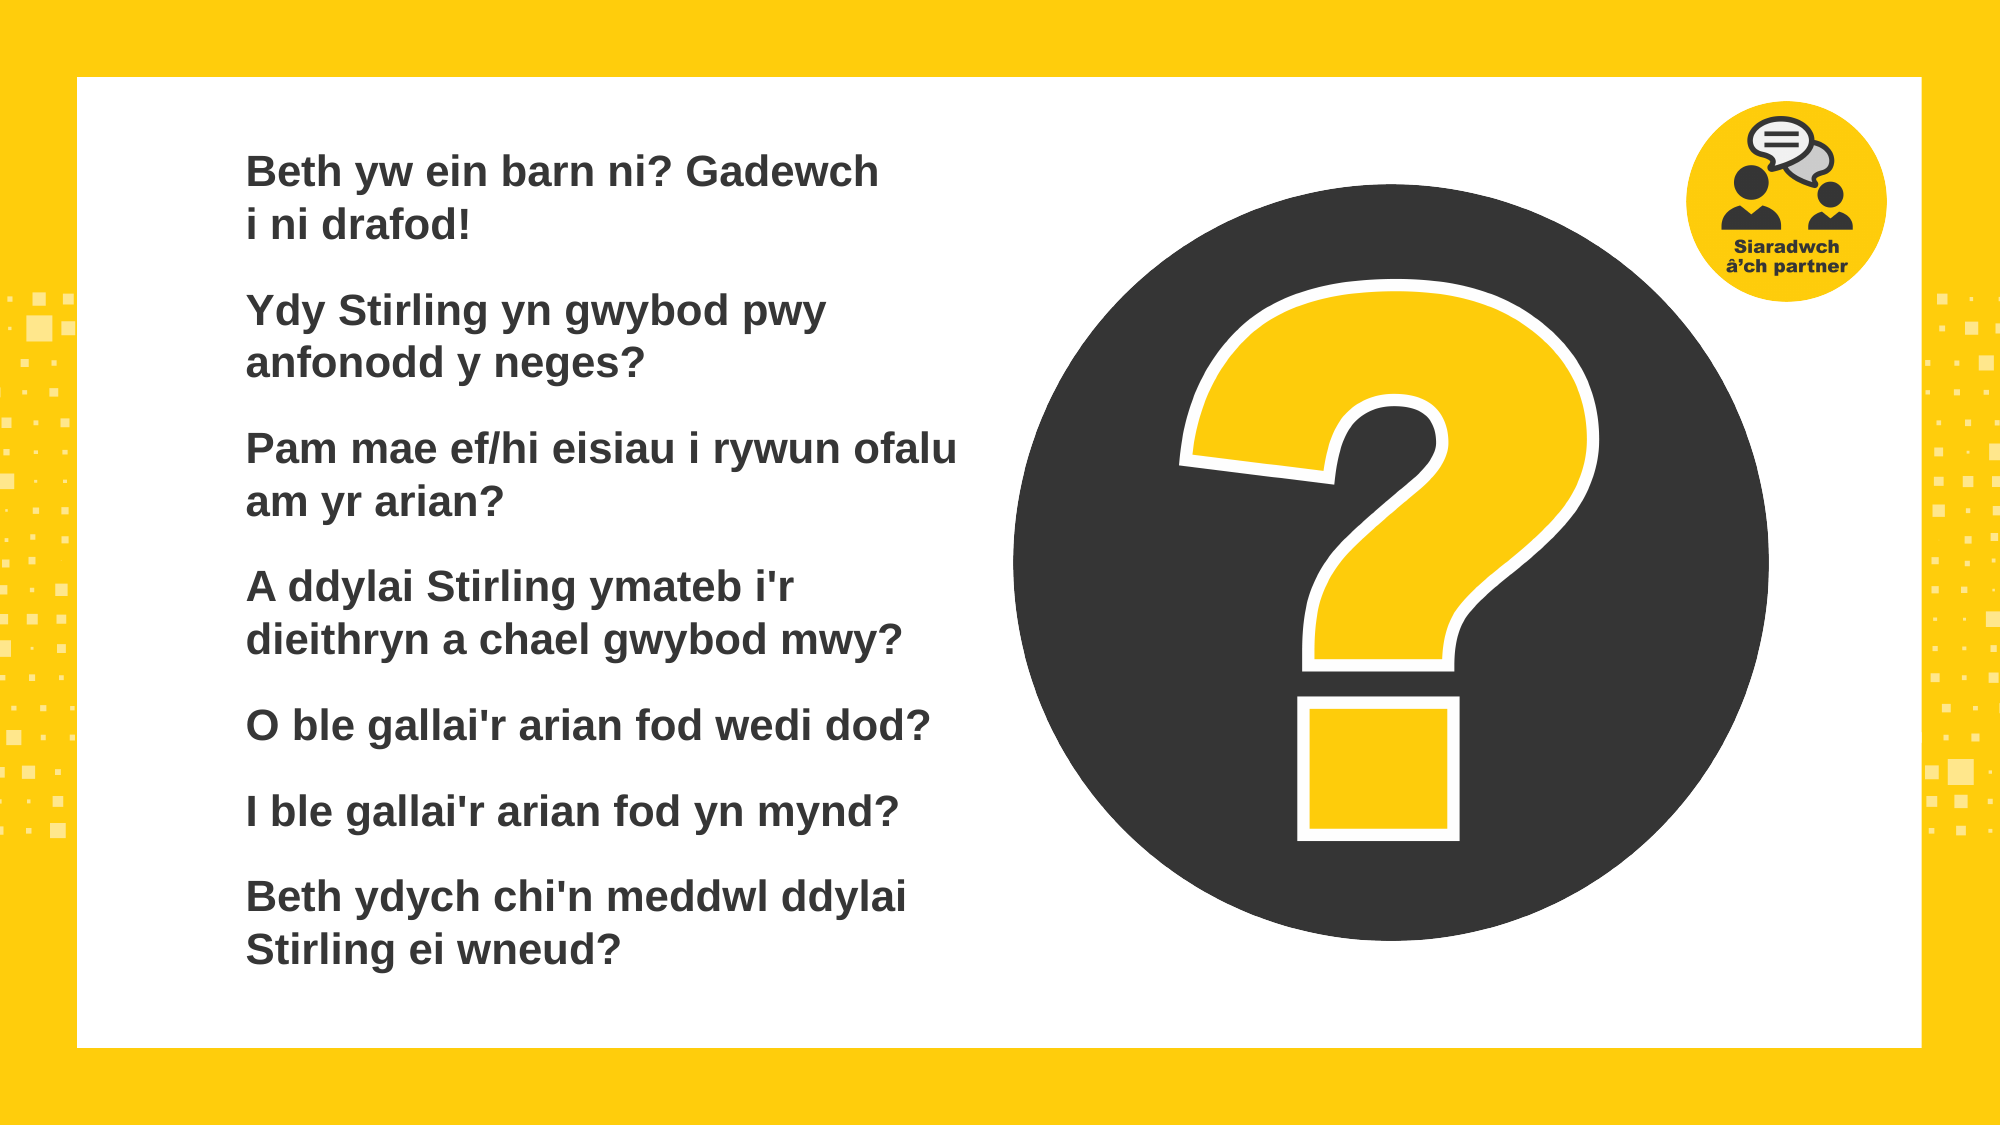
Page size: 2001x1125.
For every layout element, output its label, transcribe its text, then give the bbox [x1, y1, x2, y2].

picture [1013, 101, 1887, 941]
text_box Beth yw ein barn ni? Gadewch i ni drafod! Ydy Stirling yn gwybod pwy anfonodd y neges? Pam mae ef/hi eisiau i rywun ofalu am yr arian? A ddylai Stirling ymateb i'r dieithryn a chael gwybod mwy? O ble gallai'r arian fod wedi dod? I ble gallai'r arian fod yn mynd? Beth ydych chi'n meddwl ddylai Stirling ei wneud? [230, 135, 1006, 981]
